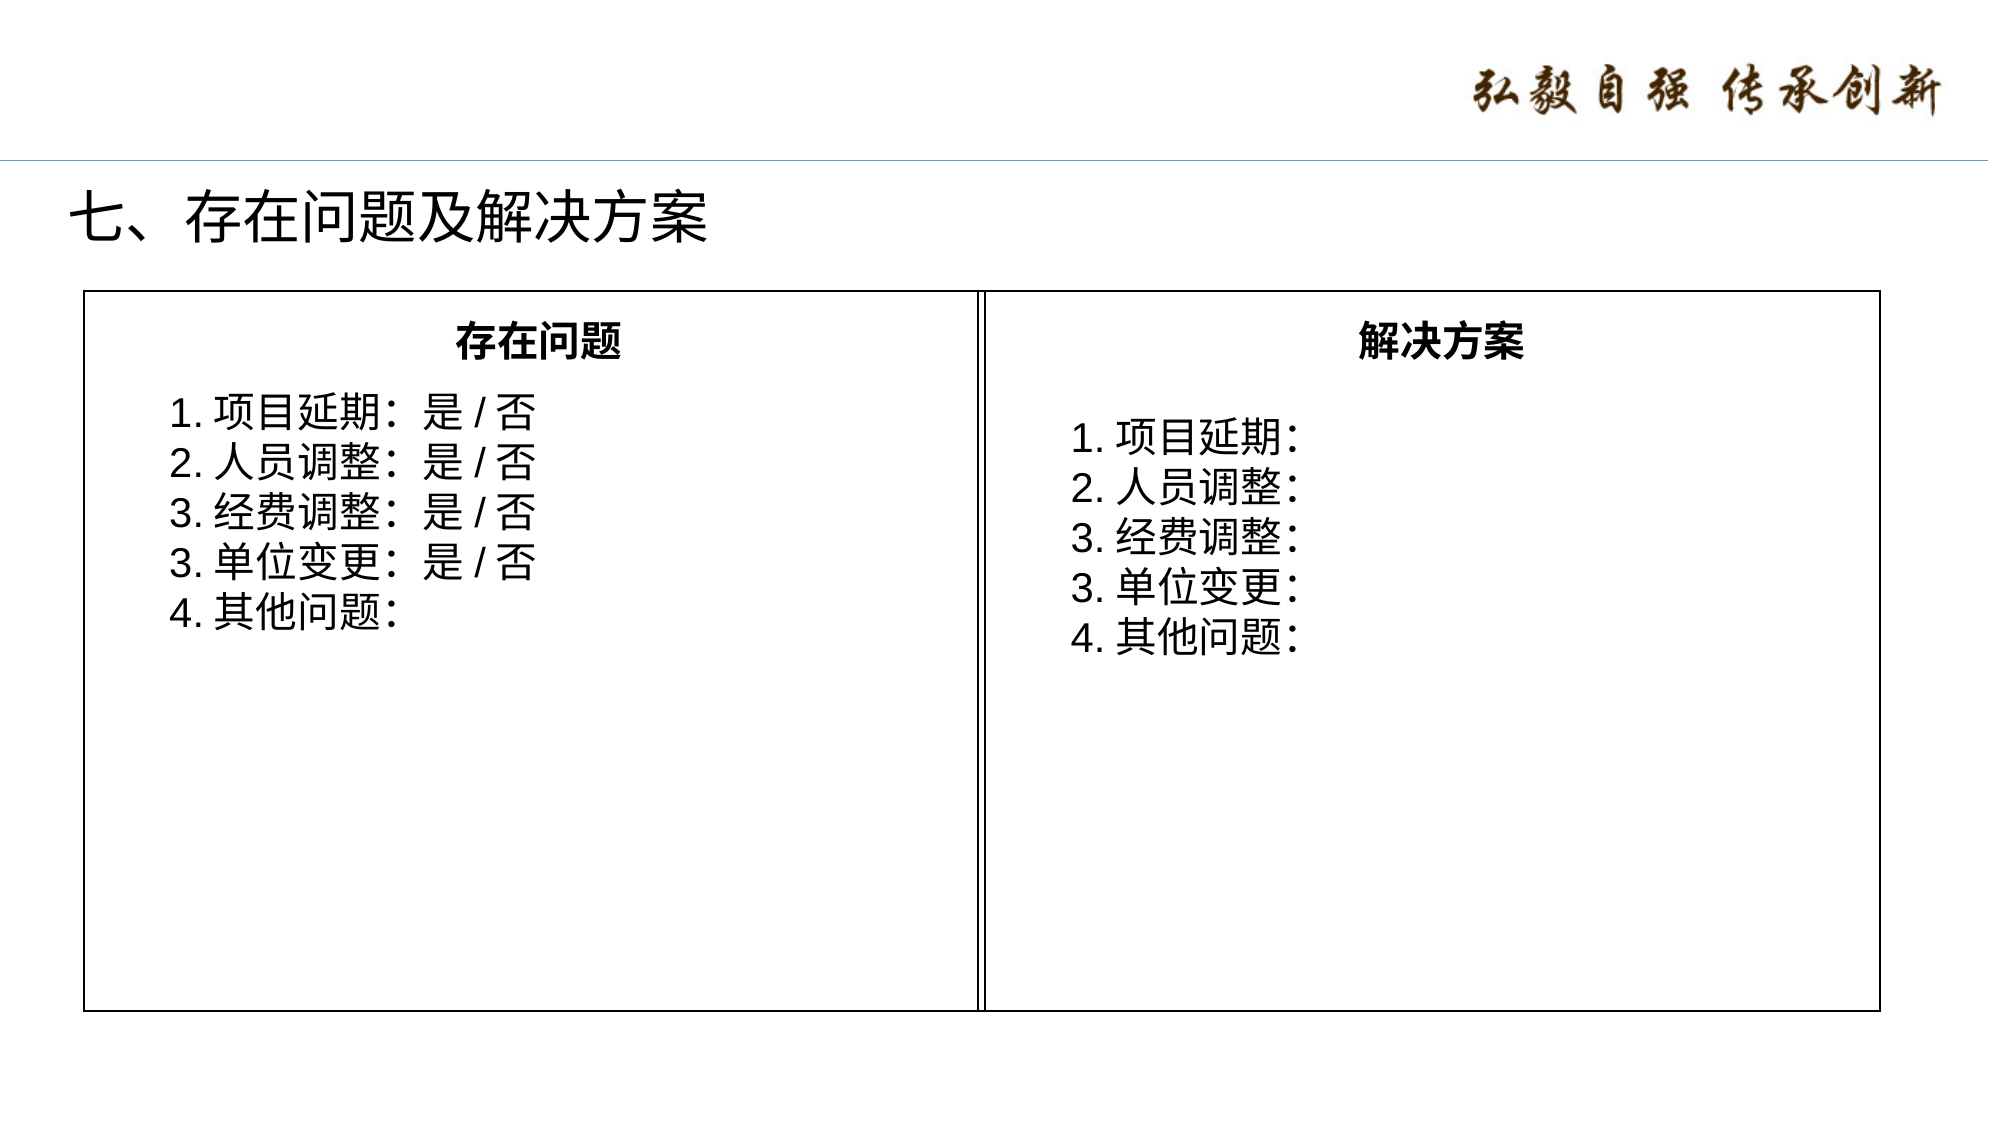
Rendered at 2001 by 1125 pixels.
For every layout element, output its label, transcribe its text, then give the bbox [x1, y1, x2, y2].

picture [1443, 24, 1988, 160]
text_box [83, 290, 1880, 1012]
text_box 七、存在问题及解决方案 [53, 172, 1294, 258]
